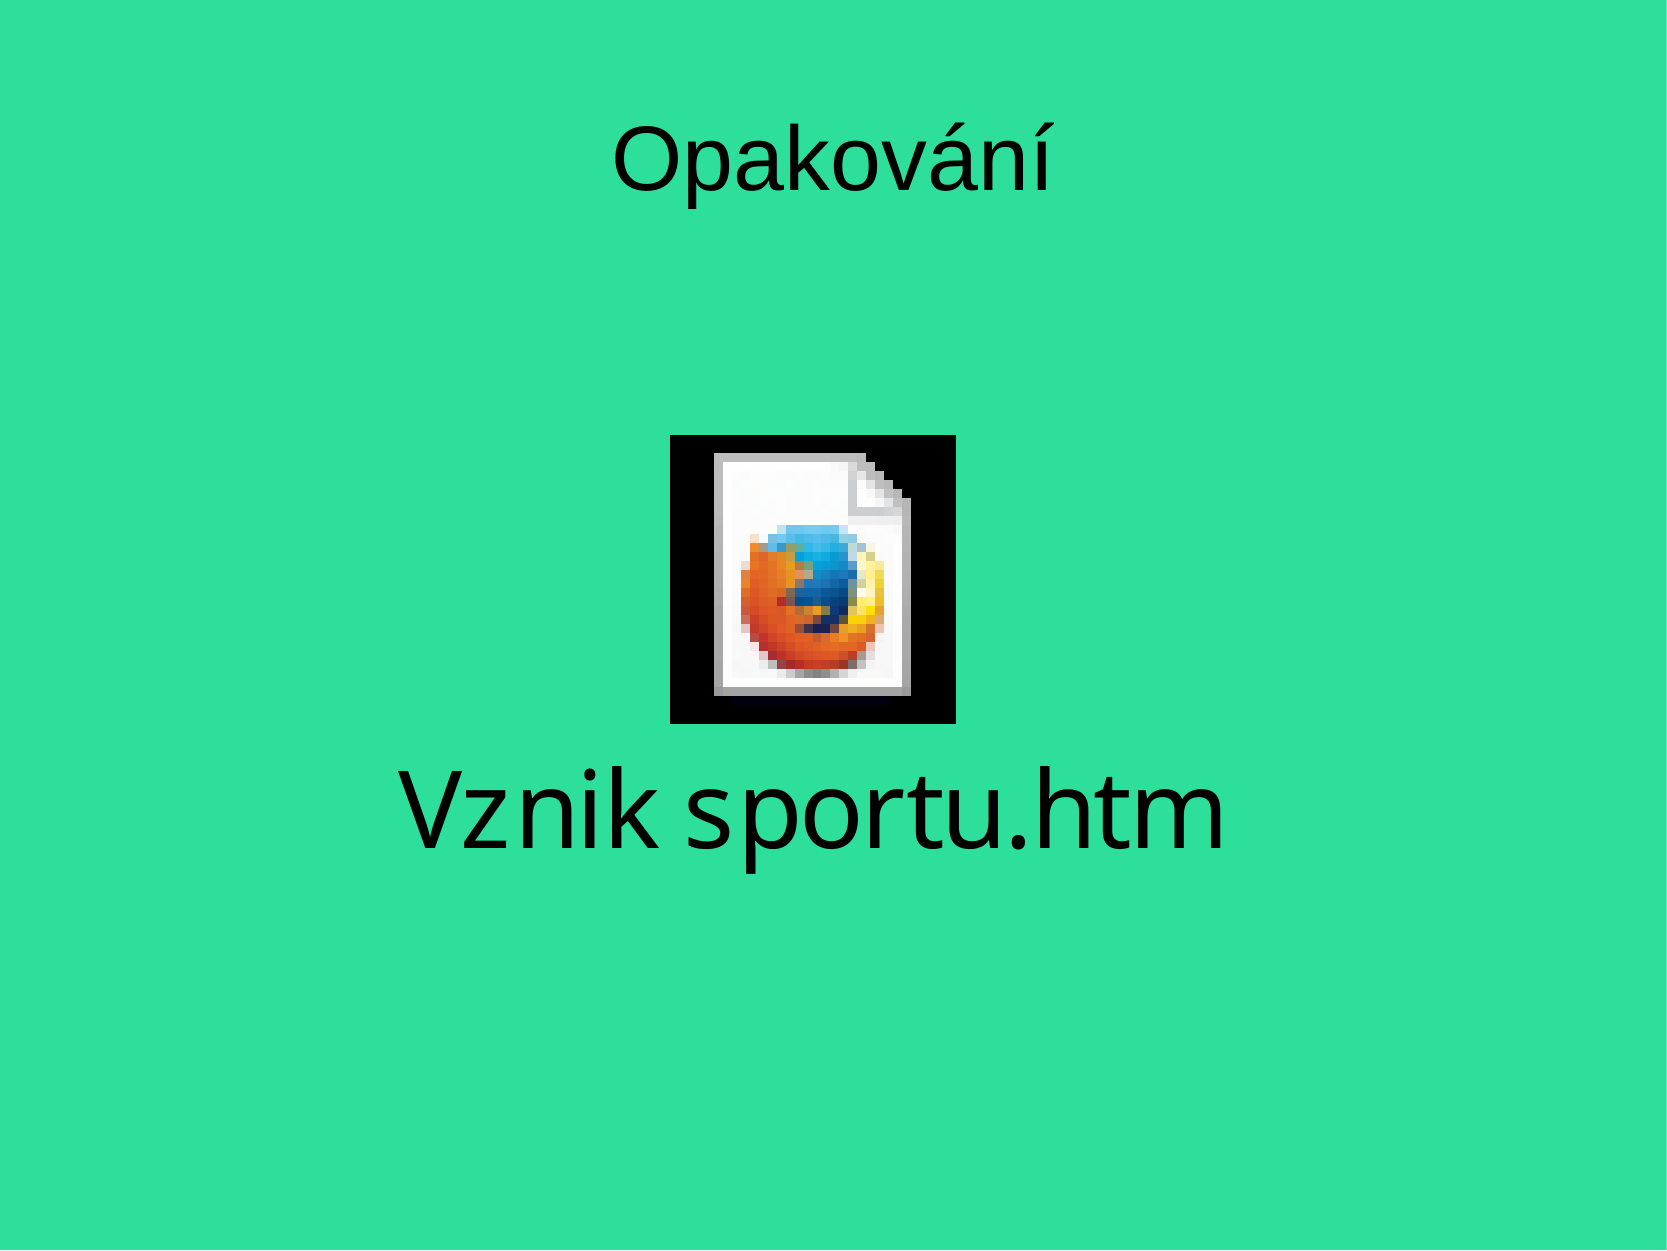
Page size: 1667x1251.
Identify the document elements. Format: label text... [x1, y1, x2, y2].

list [313, 435, 1312, 914]
title Opakování [83, 49, 1584, 259]
